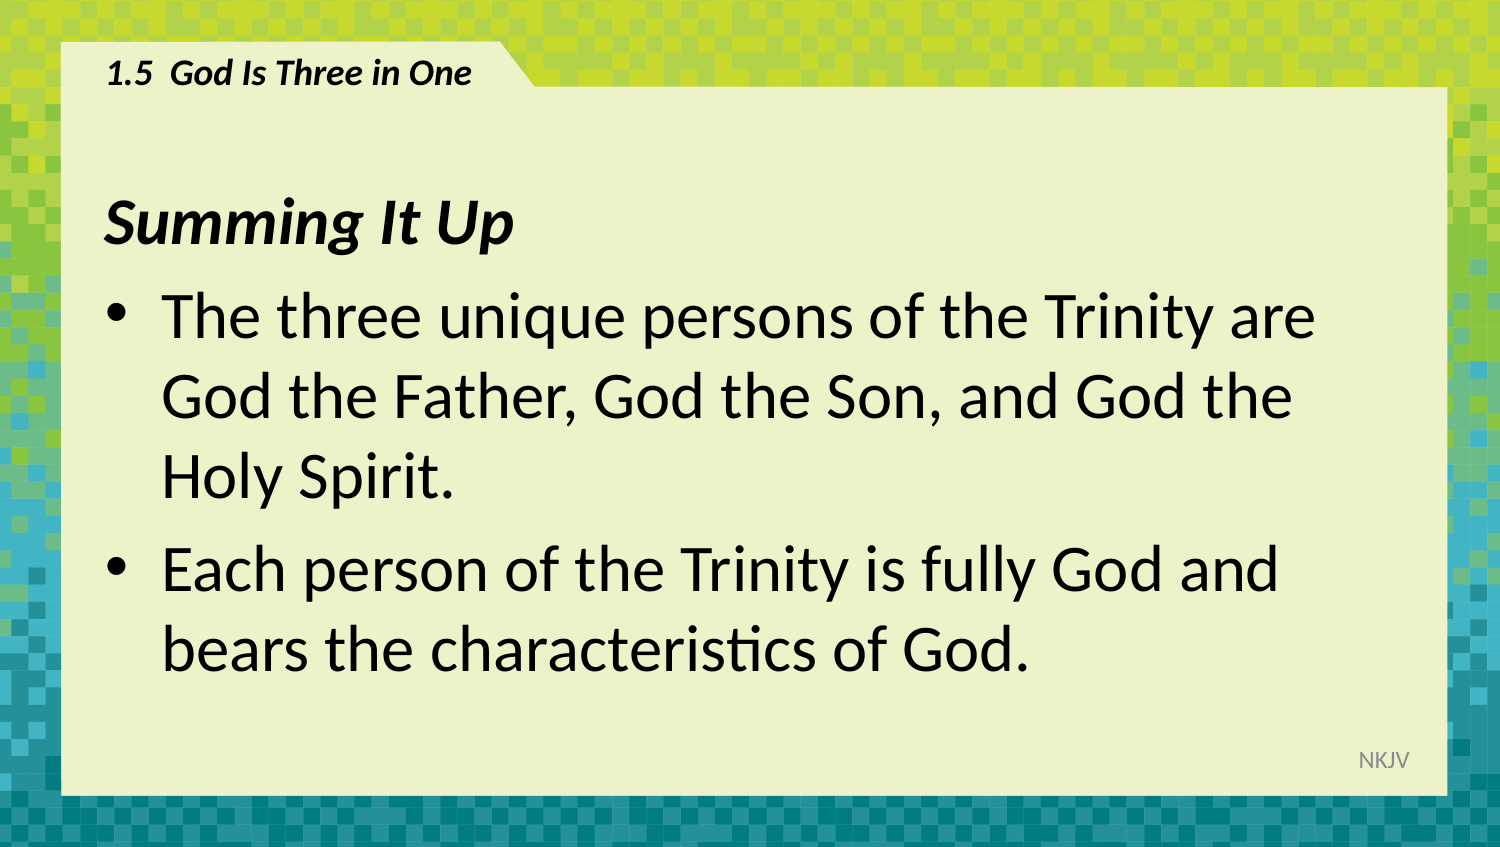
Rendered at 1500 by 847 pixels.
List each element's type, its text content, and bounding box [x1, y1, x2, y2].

picture [0, 0, 1500, 847]
list Summing It Up The three unique persons of the Trinity are God the Father, God the Son, and God the Holy Spirit. Each person of the Trinity is fully God and bears the characteristics of God. [89, 141, 1403, 722]
title 1.5 God Is Three in One [89, 33, 1420, 108]
footer NKJV [950, 736, 1425, 782]
